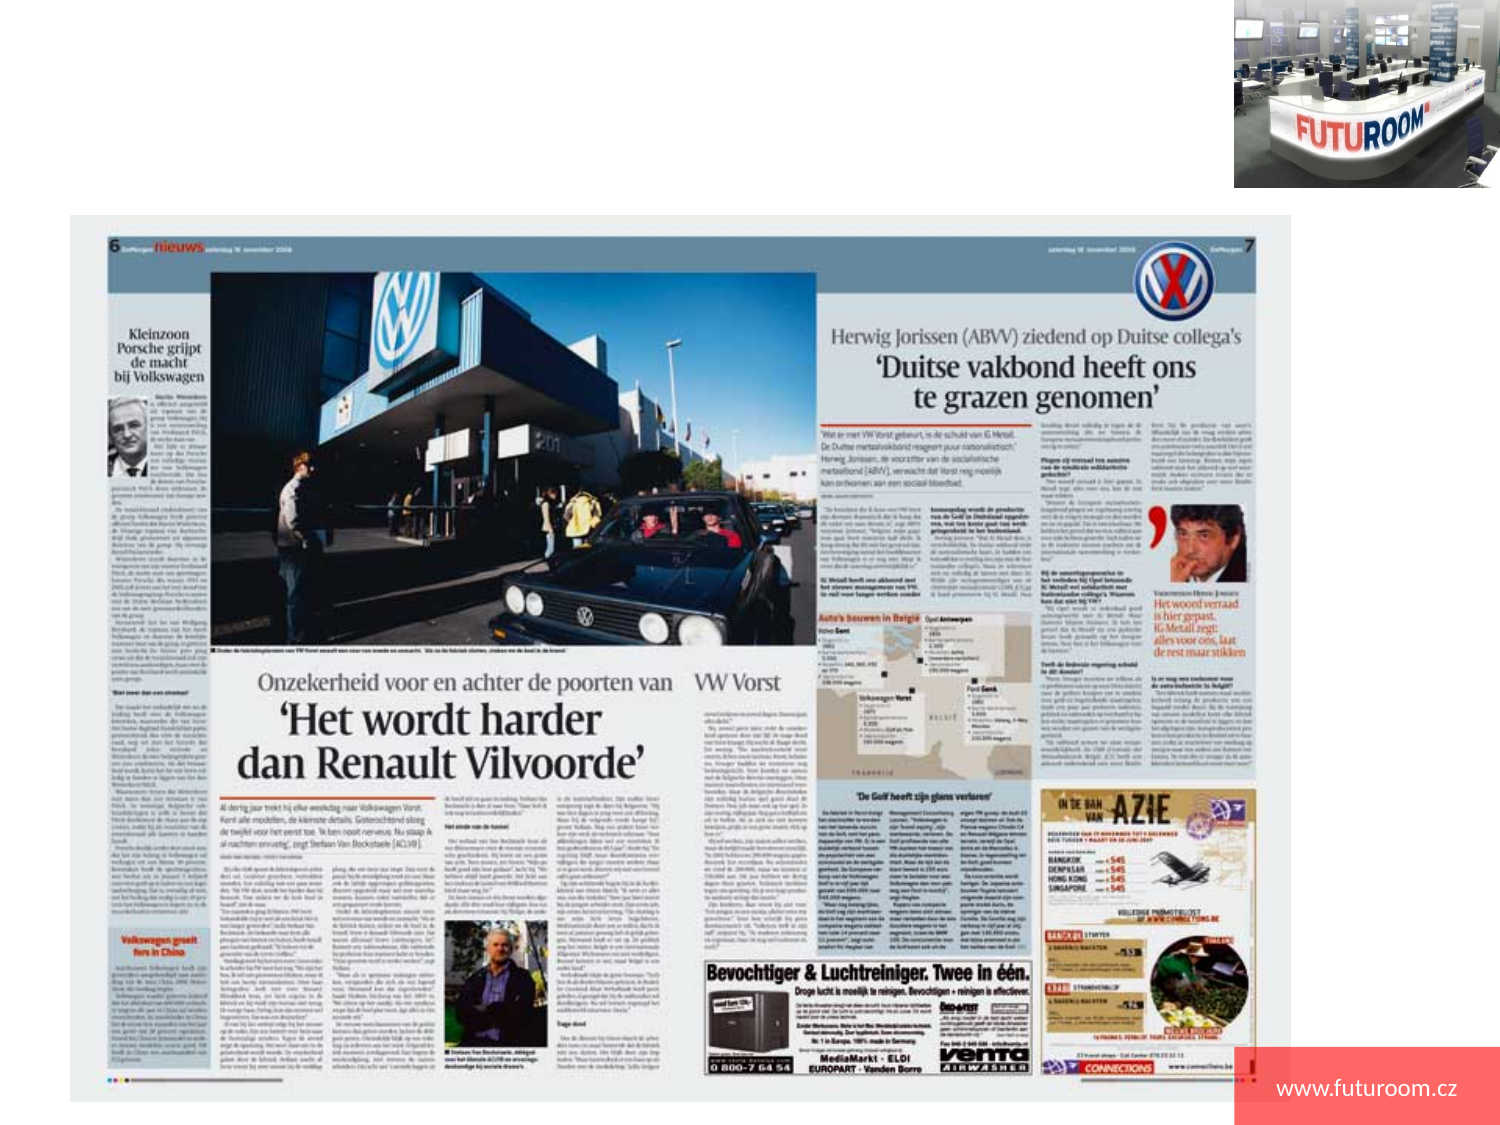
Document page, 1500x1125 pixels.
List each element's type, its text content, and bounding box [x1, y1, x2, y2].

text_box www.futuroom.cz [1232, 1045, 1500, 1125]
picture [70, 215, 1291, 1102]
picture [1234, 0, 1500, 188]
